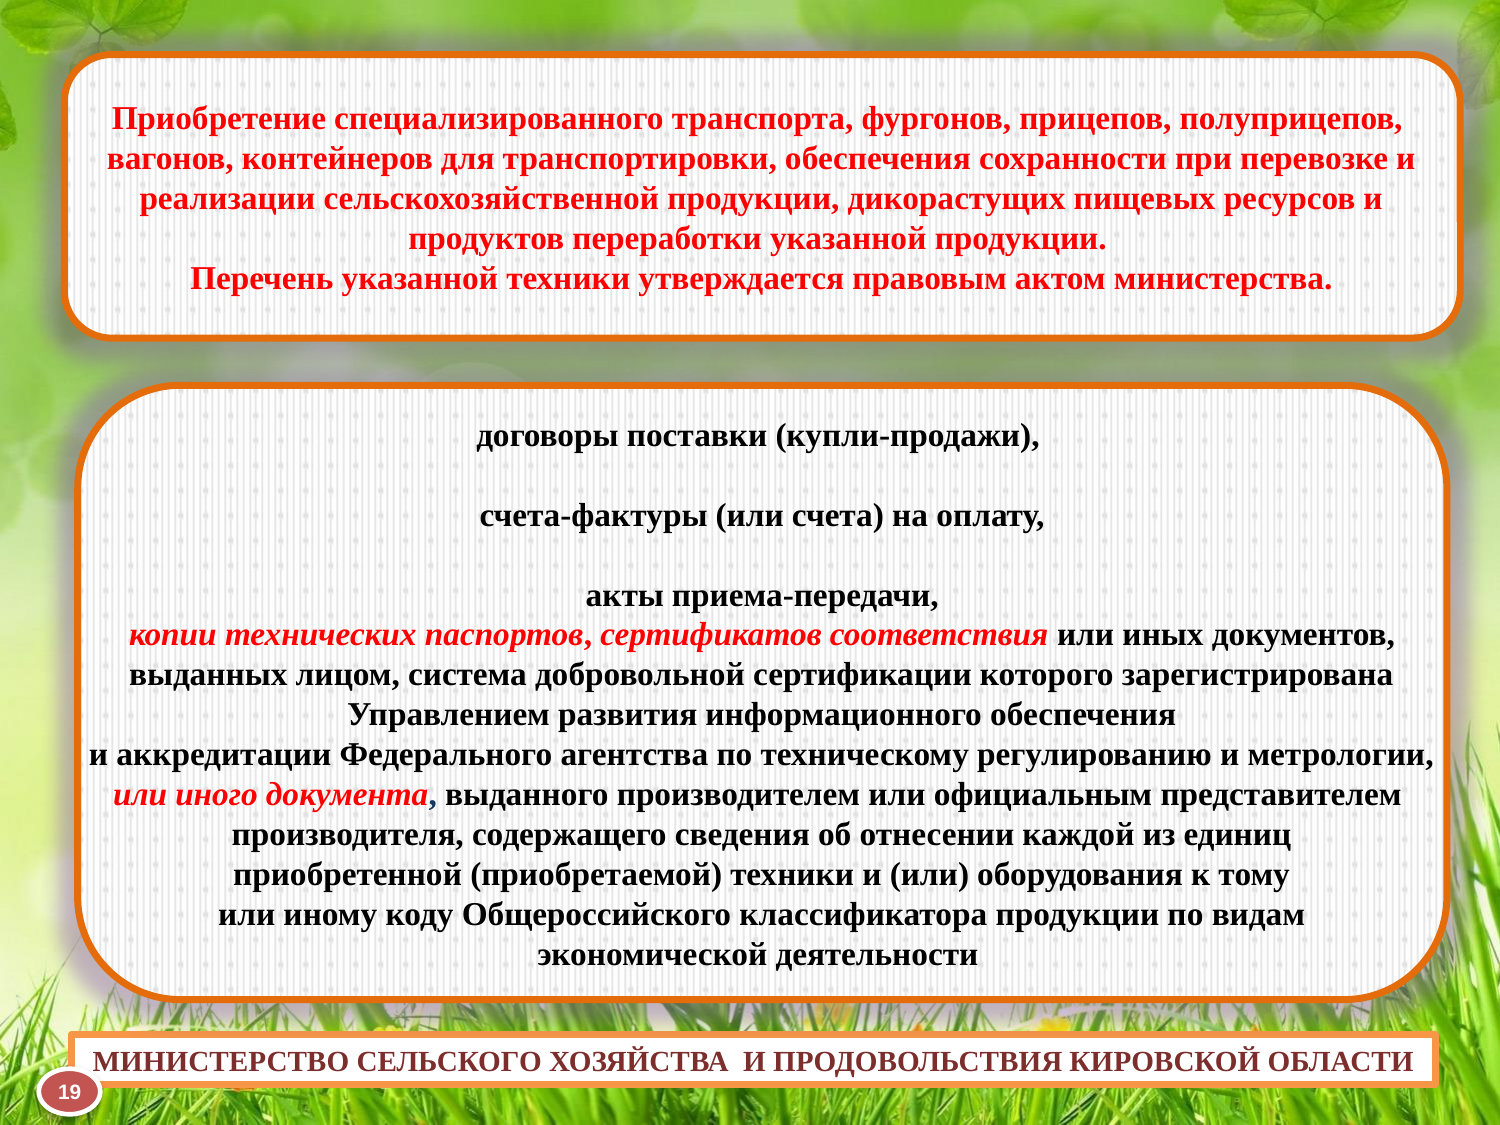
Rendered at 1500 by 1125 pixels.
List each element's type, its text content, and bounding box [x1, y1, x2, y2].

text_box договоры поставки (купли-продажи), счета-фактуры (или счета) на оплату, акты приема-передачи, копии технических паспортов, сертификатов соответствия или иных документов, выданных лицом, система добровольной сертификации которого зарегистрирована Управлением развития информационного обеспечения и аккредитации Федерального агентства по техническому регулированию и метрологии, или иного документа, выданного производителем или официальным представителем производителя, содержащего сведения об отнесении каждой из единиц приобретенной (приобретаемой) техники и (или) оборудования к тому или иному коду Общероссийского классификатора продукции по видам экономической деятельности [74, 381, 1451, 1004]
text_box МИНИСТЕРСТВО СЕЛЬСКОГО ХОЗЯЙСТВА И ПРОДОВОЛЬСТВИЯ КИРОВСКОЙ ОБЛАСТИ [68, 1031, 1439, 1088]
picture [0, 0, 1500, 1125]
text_box 19 [35, 1065, 104, 1118]
text_box Приобретение специализированного транспорта, фургонов, прицепов, полуприцепов, вагонов, контейнеров для транспортировки, обеспечения сохранности при перевозке и реализации сельскохозяйственной продукции, дикорастущих пищевых ресурсов и продуктов переработки указанной продукции. Перечень указанной техники утверждается правовым актом министерства. [60, 51, 1464, 342]
